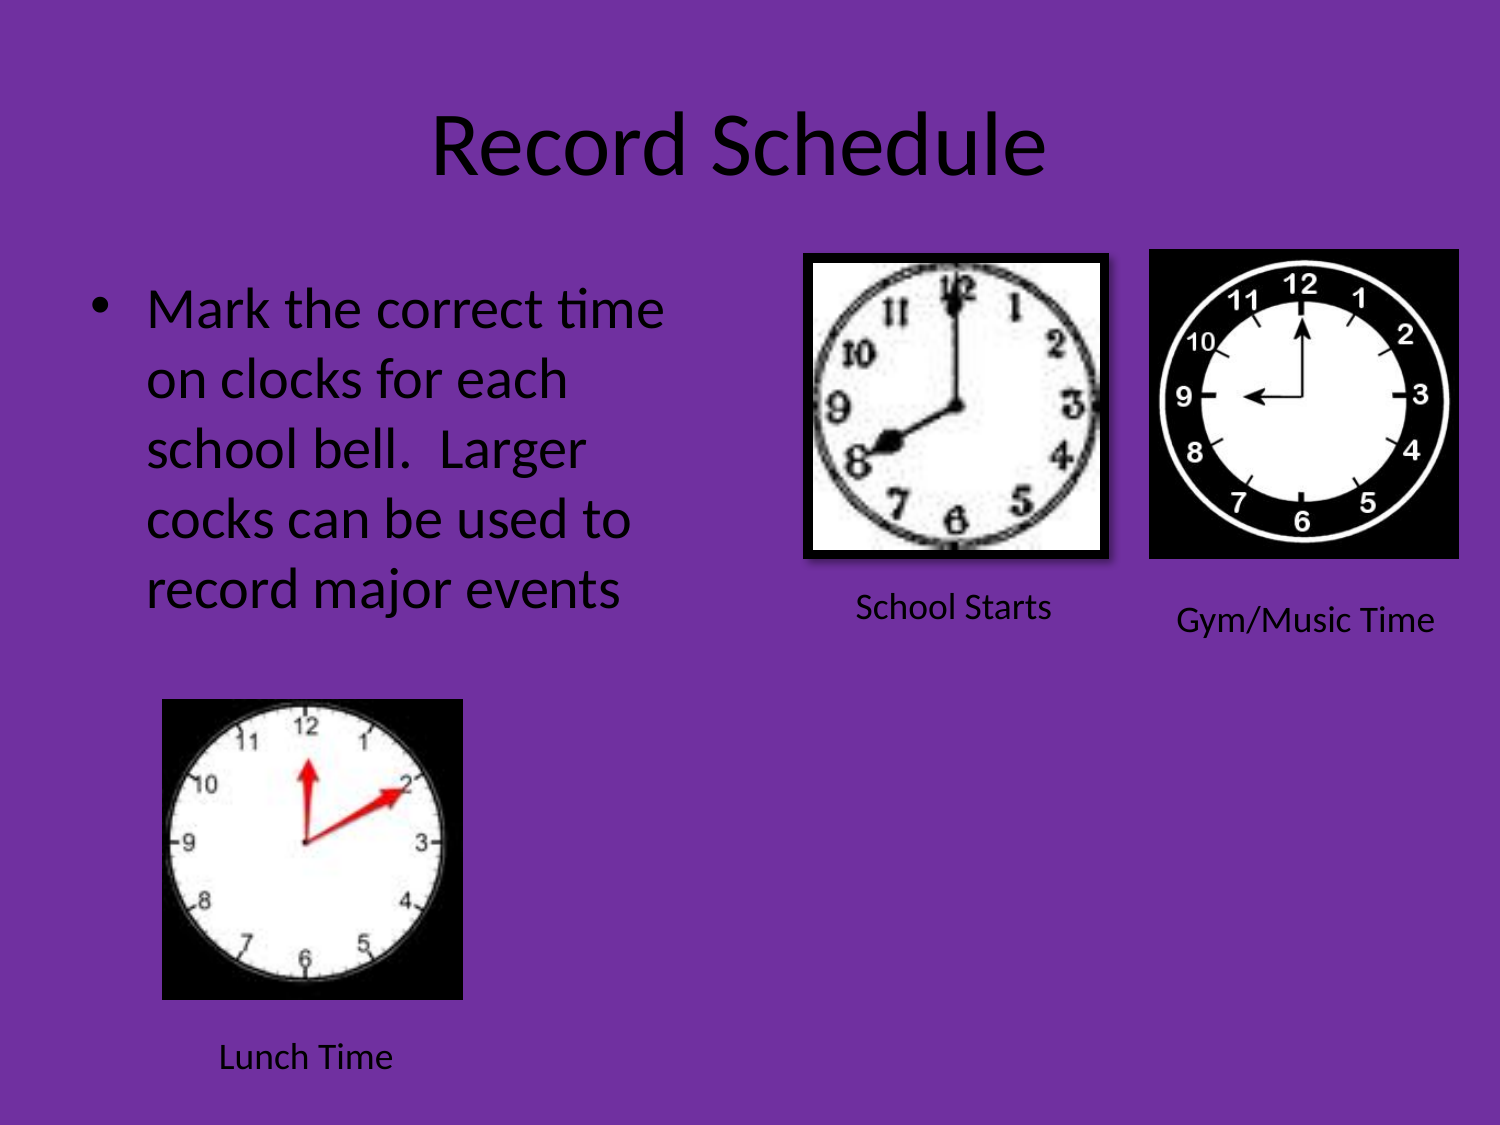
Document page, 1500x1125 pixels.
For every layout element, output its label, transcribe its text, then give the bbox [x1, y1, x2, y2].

text_box School Starts [787, 574, 1138, 635]
picture [1149, 249, 1459, 559]
title Record Schedule [75, 45, 1425, 233]
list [812, 262, 1101, 551]
list Mark the correct time on clocks for each school bell. Larger cocks can be used to record major events [75, 262, 738, 663]
picture [162, 699, 463, 1001]
text_box Gym/Music Time [1149, 587, 1463, 648]
text_box Lunch Time [112, 1024, 500, 1085]
